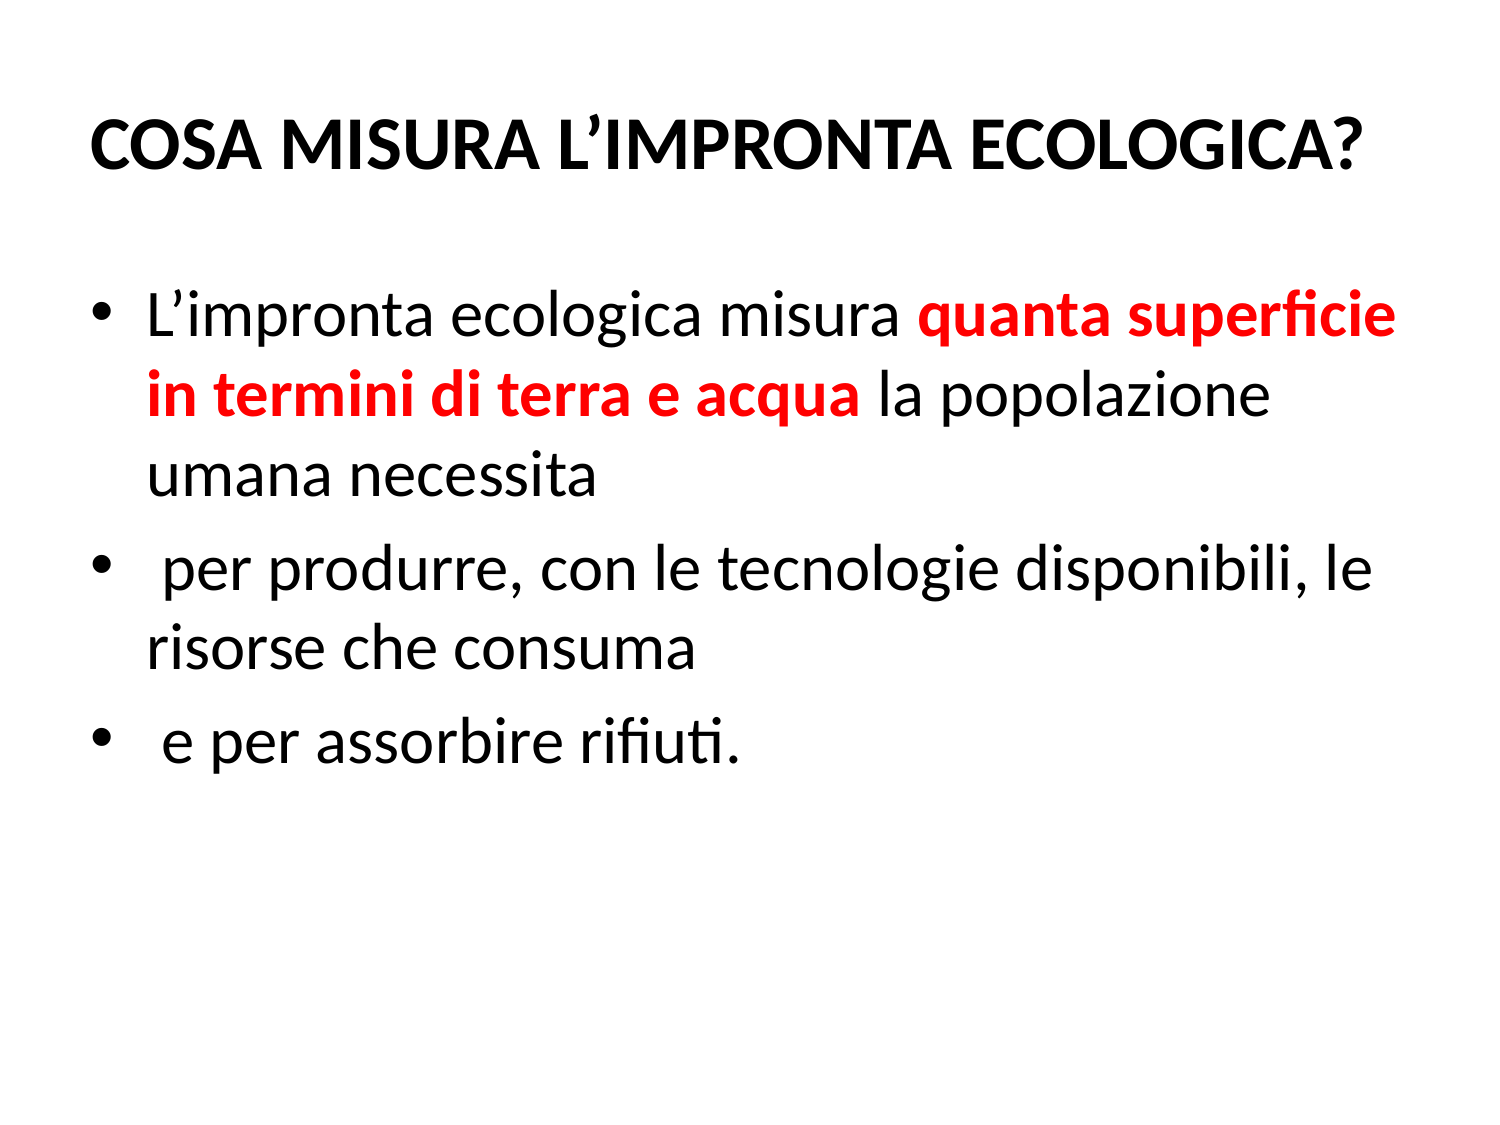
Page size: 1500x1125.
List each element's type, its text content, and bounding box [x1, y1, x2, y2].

title COSA MISURA L’IMPRONTA ECOLOGICA? [75, 45, 1425, 233]
list L’impronta ecologica misura quanta superficie in termini di terra e acqua la popolazione umana necessita per produrre, con le tecnologie disponibili, le risorse che consuma e per assorbire rifiuti. [75, 262, 1425, 1005]
